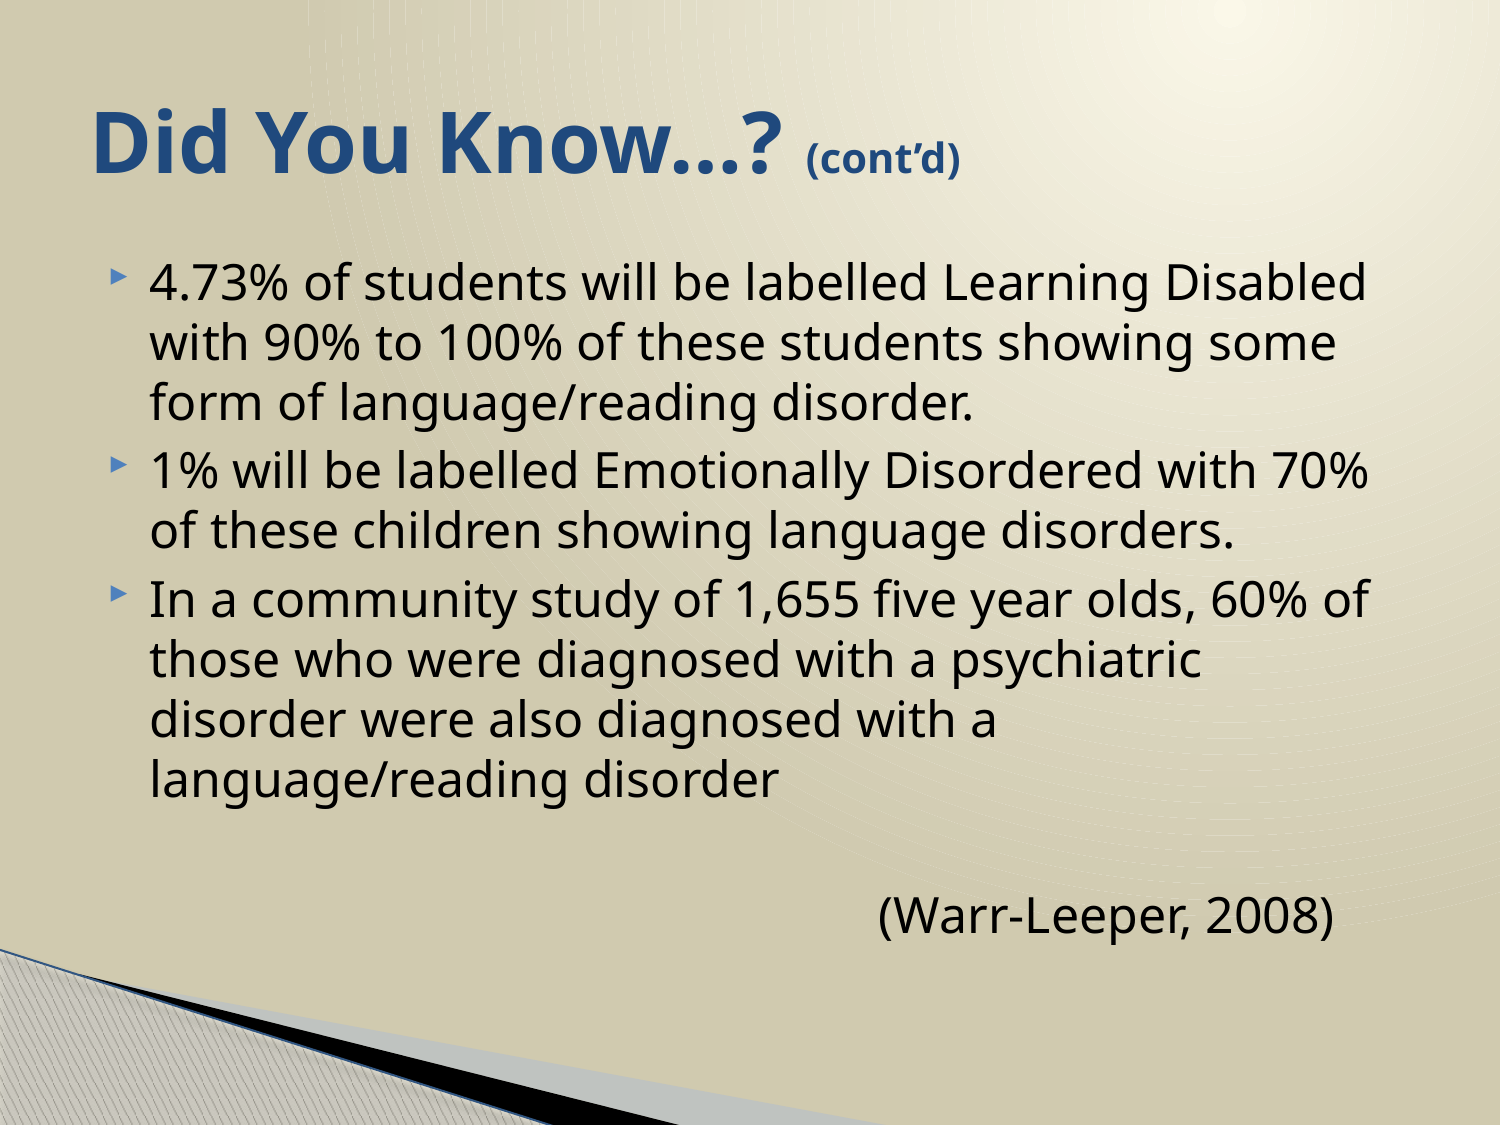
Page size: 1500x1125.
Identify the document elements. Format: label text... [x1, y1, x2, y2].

list 4.73% of students will be labelled Learning Disabled with 90% to 100% of these students showing some form of language/reading disorder. 1% will be labelled Emotionally Disordered with 70% of these children showing language disorders. In a community study of 1,655 five year olds, 60% of those who were diagnosed with a psychiatric disorder were also diagnosed with a language/reading disorder (Warr-Leeper, 2008) [74, 242, 1426, 986]
title Did You Know…? (cont’d) [75, 45, 1425, 233]
